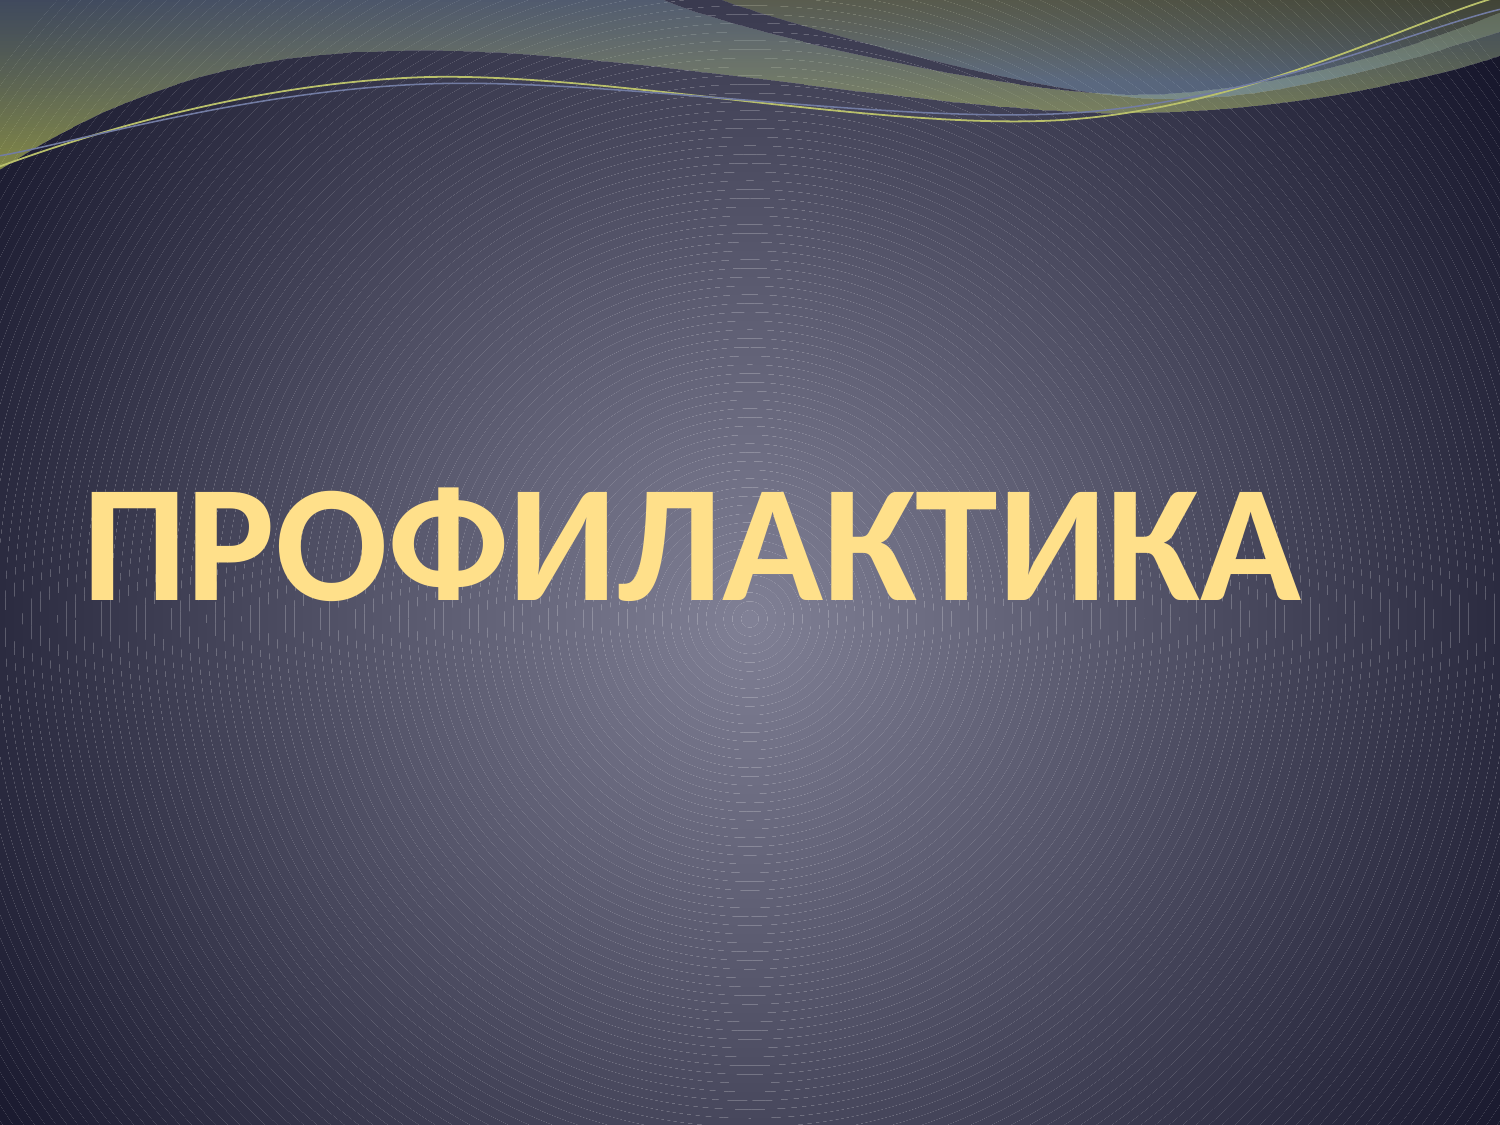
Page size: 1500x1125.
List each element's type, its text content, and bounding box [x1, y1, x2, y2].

title ПРОФИЛАКТИКА [82, 410, 1357, 634]
